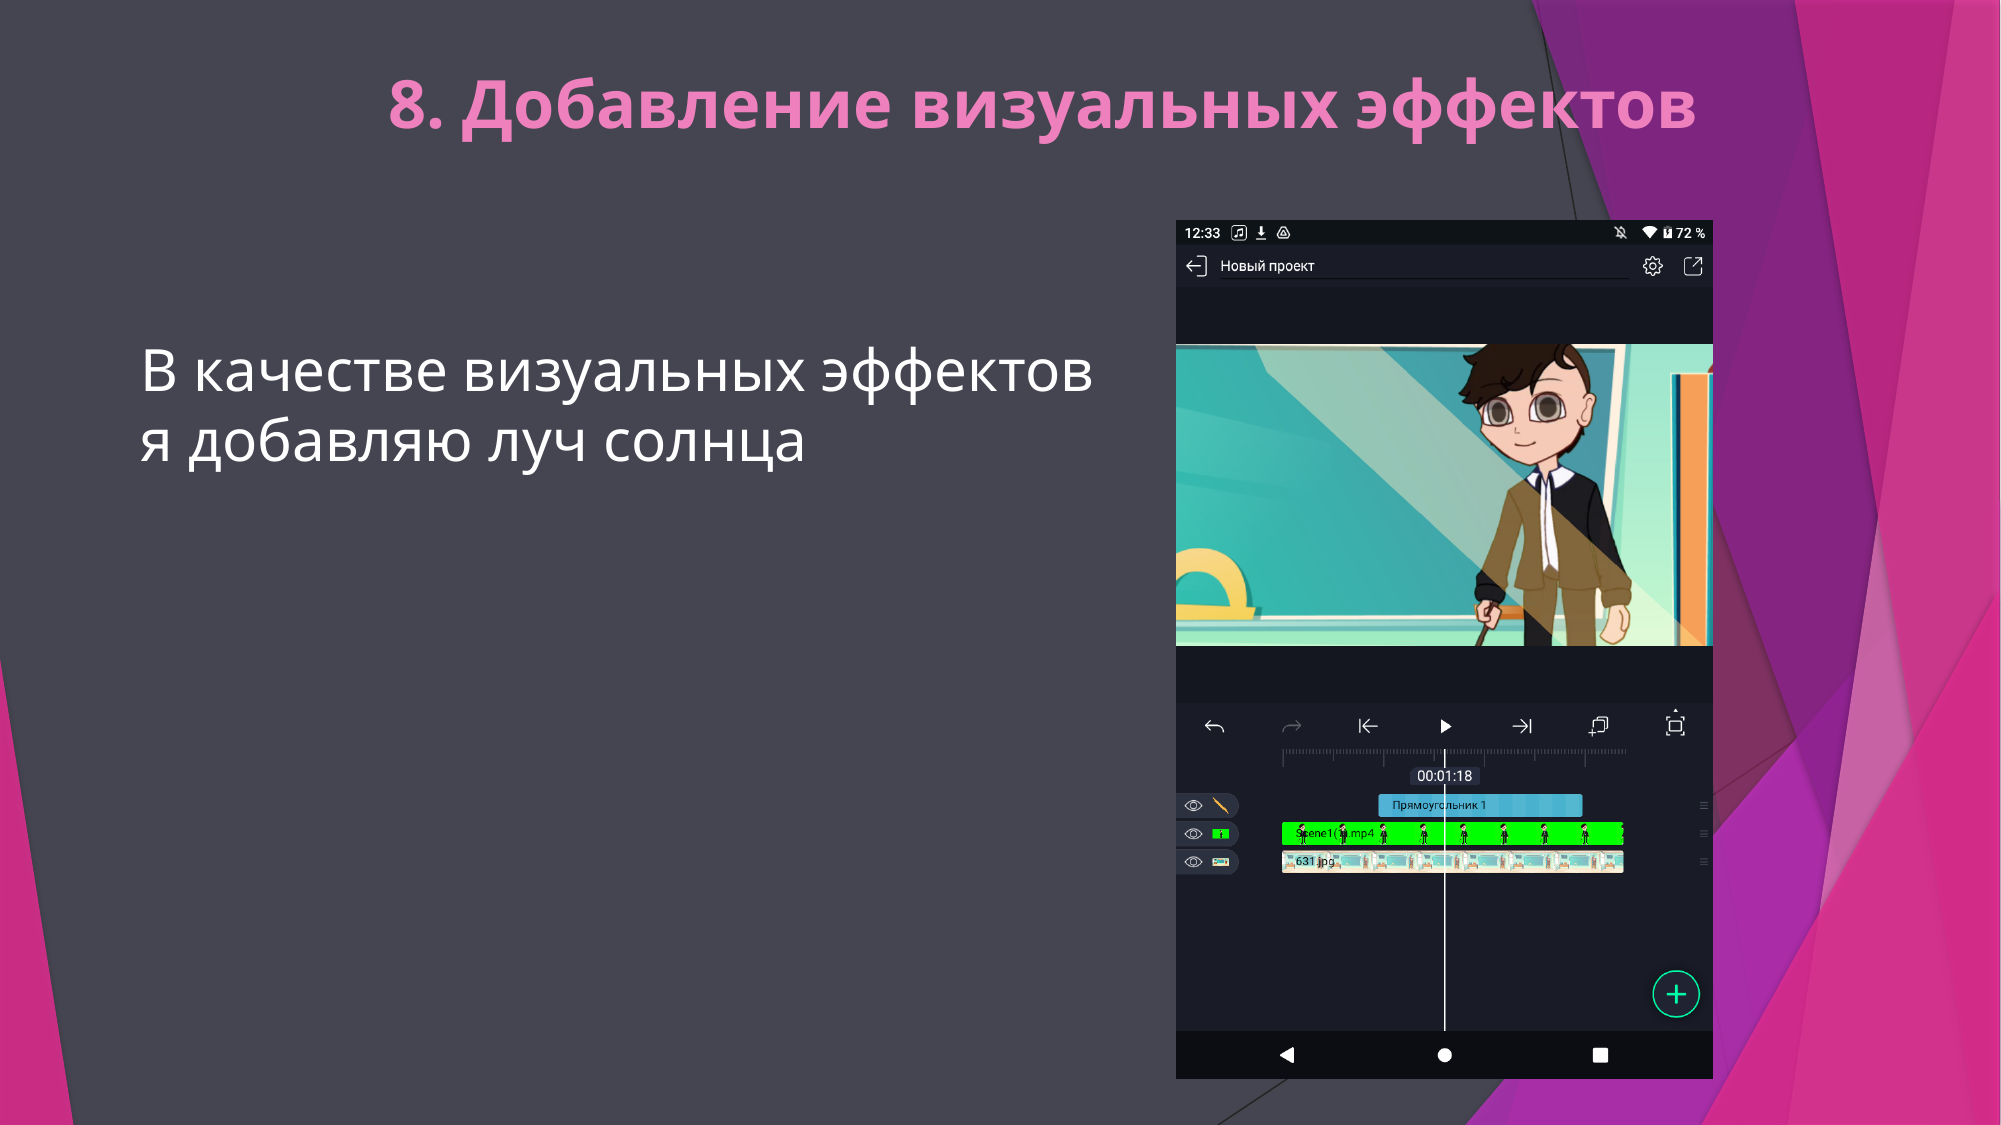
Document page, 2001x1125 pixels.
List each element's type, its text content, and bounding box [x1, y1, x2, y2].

text_box В качестве визуальных эффектов я добавляю луч солнца [126, 326, 1162, 526]
picture [1176, 220, 1713, 1079]
text_box 8. Добавление визуальных эффектов [373, 54, 1858, 150]
